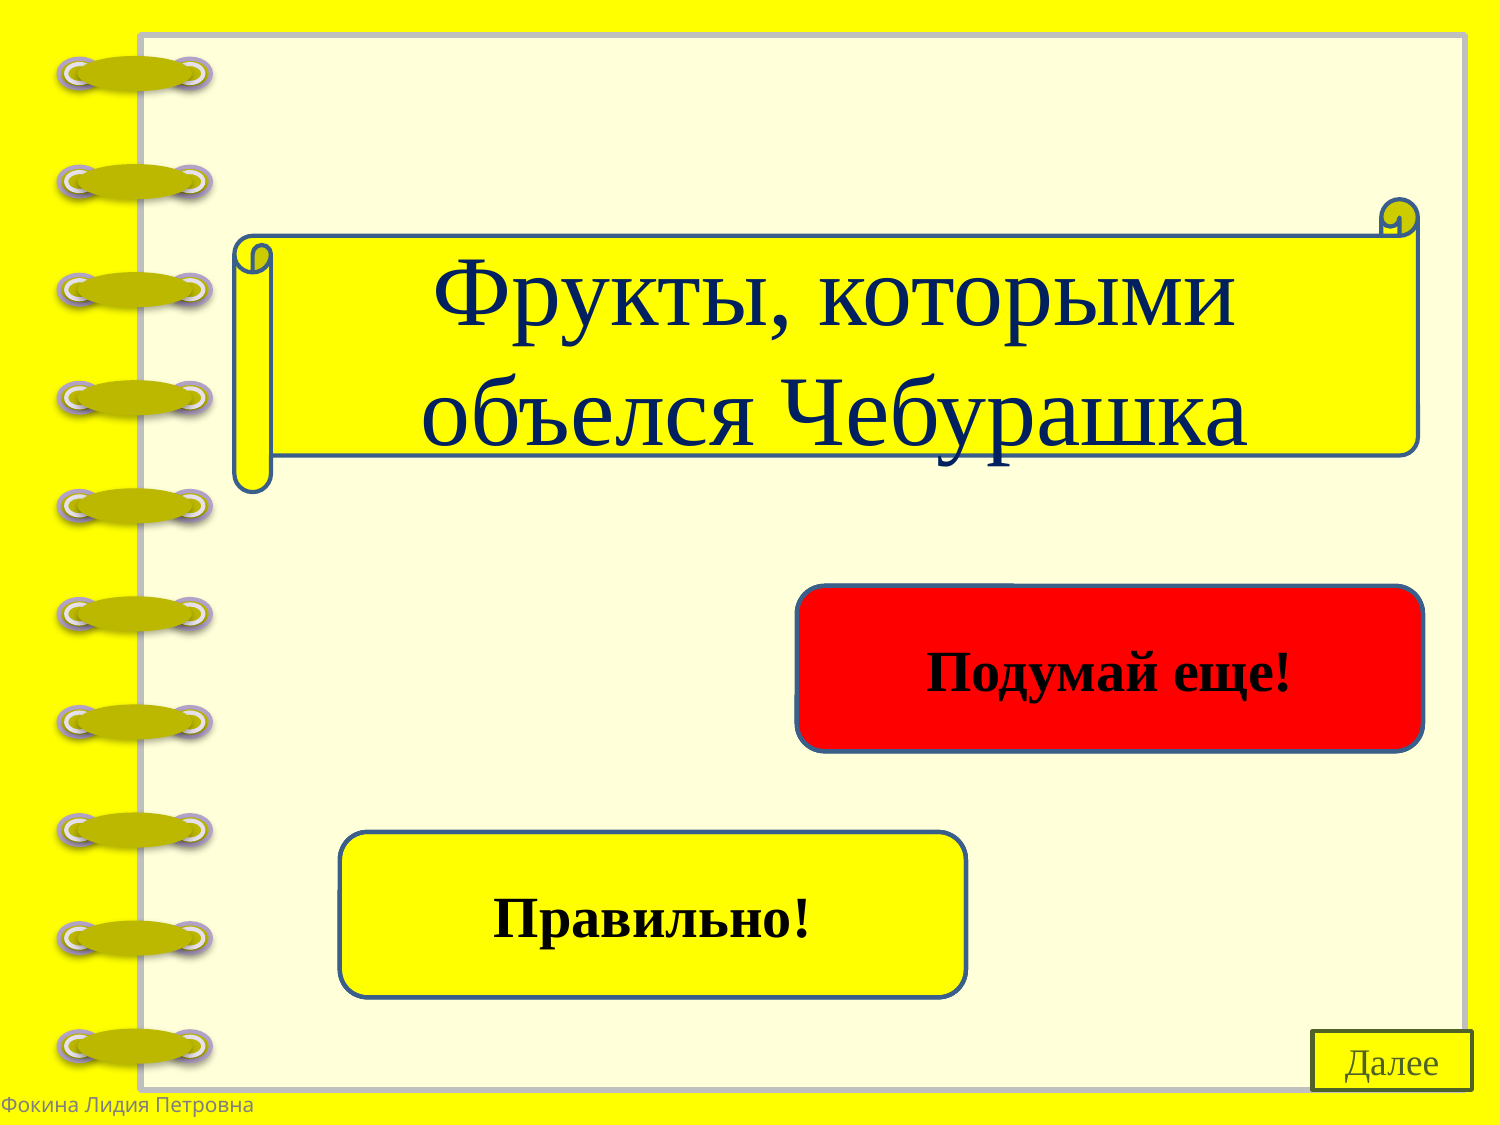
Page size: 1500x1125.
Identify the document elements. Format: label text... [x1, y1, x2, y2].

text_box Далее [1310, 1029, 1474, 1092]
text_box [337, 829, 969, 1000]
text_box [794, 583, 1426, 754]
text_box Фрукты, которыми объелся Чебурашка [232, 197, 1421, 495]
